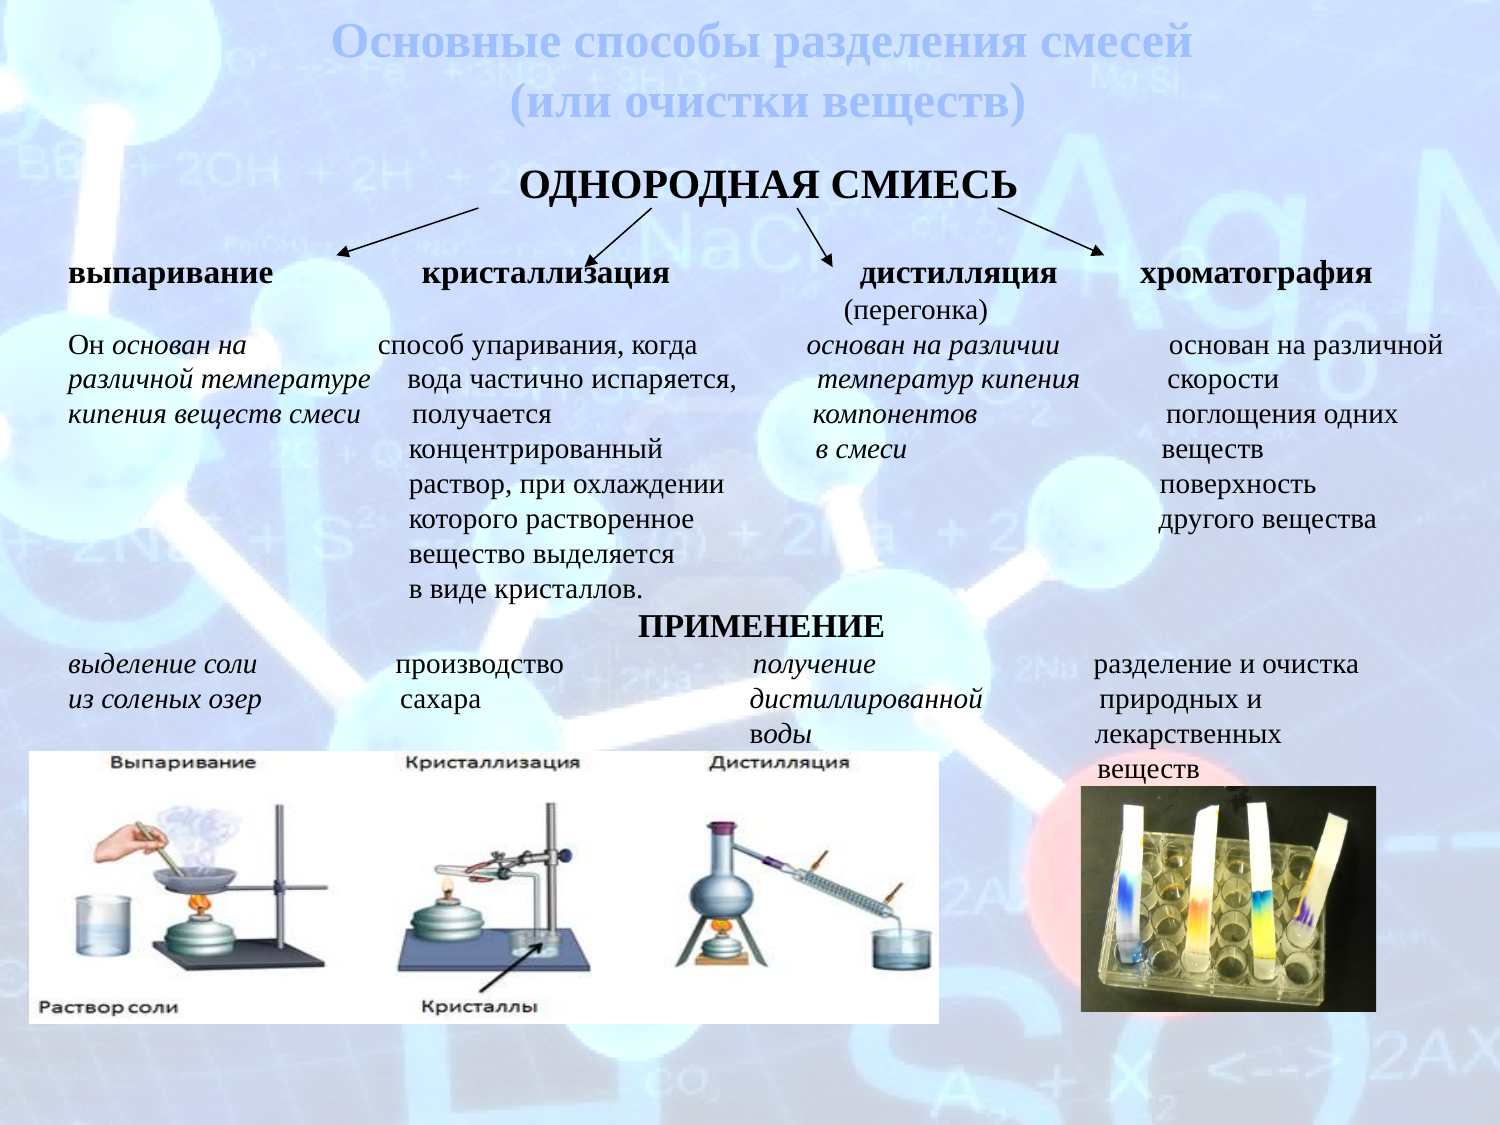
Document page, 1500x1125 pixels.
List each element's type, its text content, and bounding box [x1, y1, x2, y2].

text_box выпаривание кристаллизация дистилляция хроматография (перегонка) Он основан на способ упаривания, когда основан на различии основан на различной различной температуре вода частично испаряется, температур кипения скорости кипения веществ смеси получается компонентов поглощения одних концентрированный в смеси веществ раствор, при охлаждении поверхность которого растворенное другого вещества вещество выделяется в виде кристаллов. ПРИМЕНЕНИЕ выделение соли производство получение разделение и очистка из соленых озер сахара дистиллированной природных и воды лекарственных веществ [53, 152, 1471, 792]
text_box ОДНОРОДНАЯ СМИЕСЬ [503, 149, 1034, 214]
text_box Основные способы разделения смесей (или очистки веществ) [206, 0, 1317, 135]
picture [0, 0, 1500, 1125]
